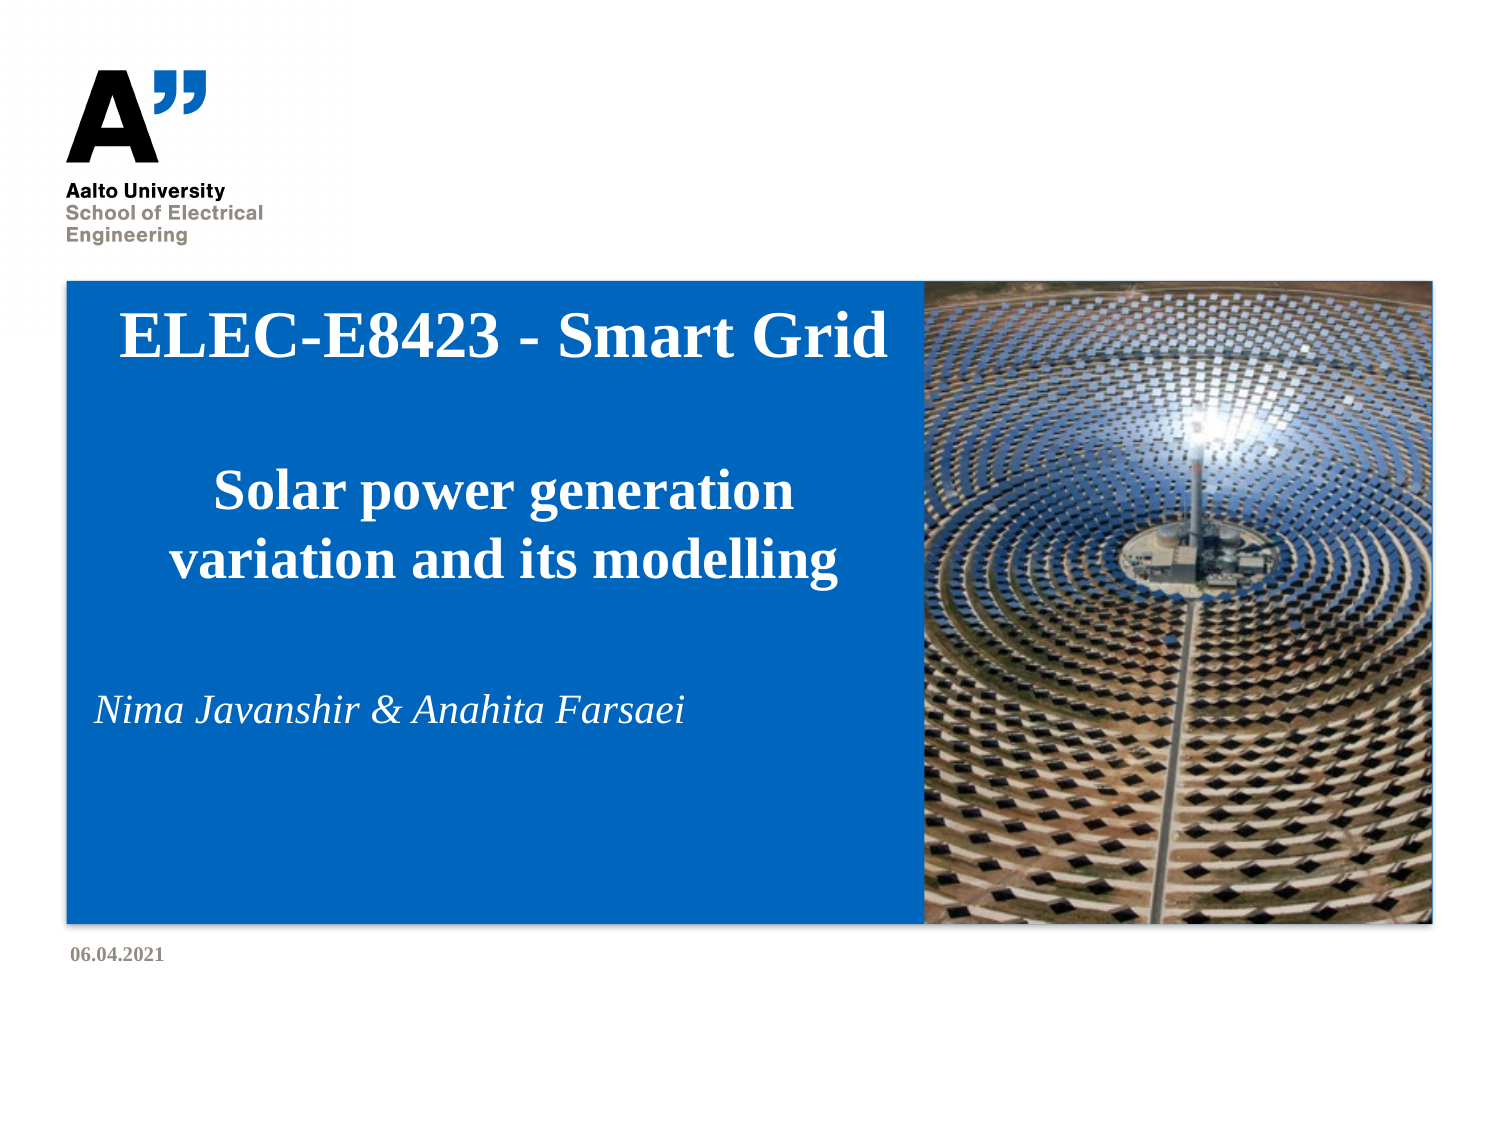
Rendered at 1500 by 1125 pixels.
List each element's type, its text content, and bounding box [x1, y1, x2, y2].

picture [924, 282, 1432, 924]
picture [0, 0, 355, 335]
title ELEC-E8423 - Smart Grid Solar power generation variation and its modelling [93, 290, 916, 686]
list 06.04.2021 [70, 940, 403, 1016]
subtitle Nima Javanshir & Anahita Farsaei [93, 686, 918, 904]
